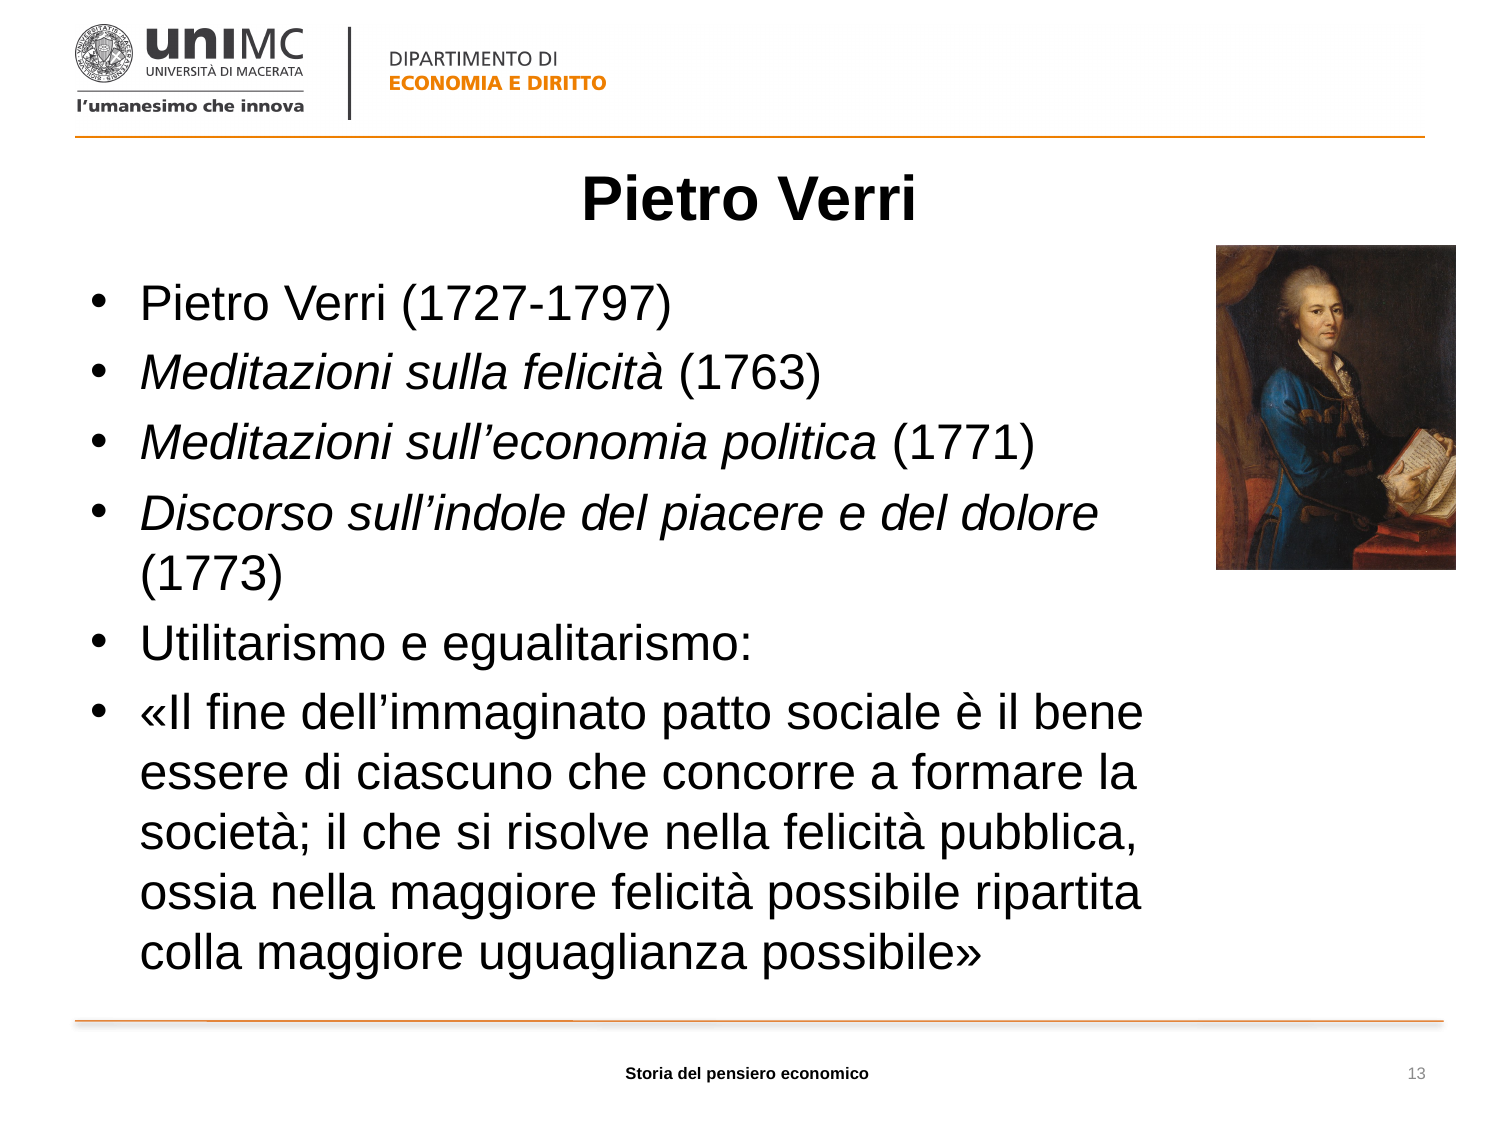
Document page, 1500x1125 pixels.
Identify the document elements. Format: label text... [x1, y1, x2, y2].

picture [75, 24, 1425, 138]
list Pietro Verri (1727-1797) Meditazioni sulla felicità (1763) Meditazioni sull’economia politica (1771) Discorso sull’indole del piacere e del dolore (1773) Utilitarismo e egualitarismo: «Il fine dell’immaginato patto sociale è il bene essere di ciascuno che concorre a formare la società; il che si risolve nella felicità pubblica, ossia nella maggiore felicità possibile ripartita colla maggiore uguaglianza possibile» [75, 262, 1200, 1005]
picture [1216, 245, 1456, 570]
footer Storia del pensiero economico [512, 1042, 988, 1103]
slide_number 13 [1091, 1042, 1442, 1103]
title Pietro Verri [75, 149, 1425, 241]
